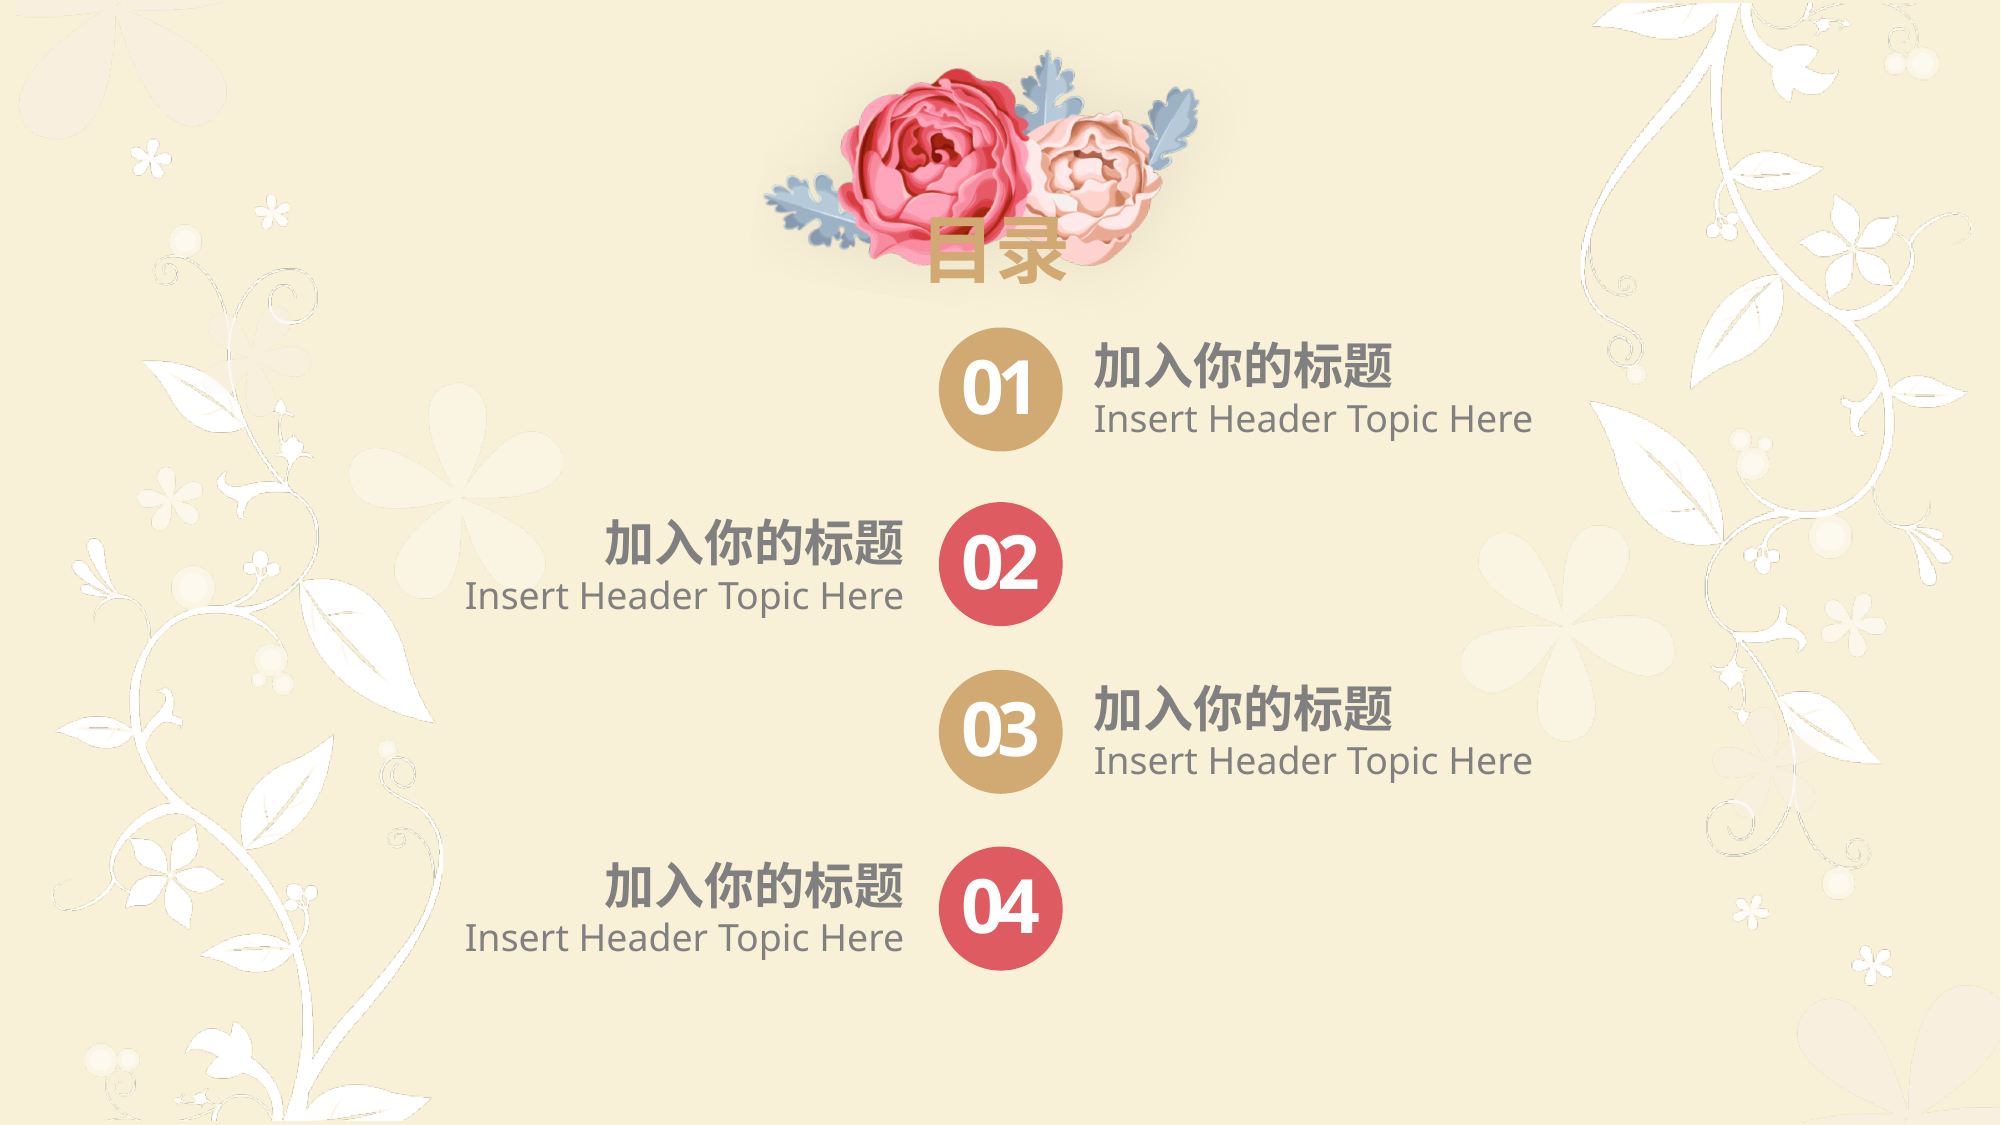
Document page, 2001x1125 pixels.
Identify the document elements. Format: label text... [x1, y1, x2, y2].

text_box 加入你的标题 Insert Header Topic Here [1100, 327, 1424, 448]
text_box 加入你的标题 Insert Header Topic Here [599, 504, 902, 625]
text_box 加入你的标题 Insert Header Topic Here [1100, 669, 1424, 790]
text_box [902, 669, 1100, 794]
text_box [902, 502, 1100, 627]
picture [16, 1, 599, 1122]
text_box 加入你的标题 Insert Header Topic Here [599, 846, 902, 967]
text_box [902, 846, 1100, 971]
picture [1424, 2, 2000, 1123]
picture [744, 0, 1258, 327]
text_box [902, 327, 1100, 452]
